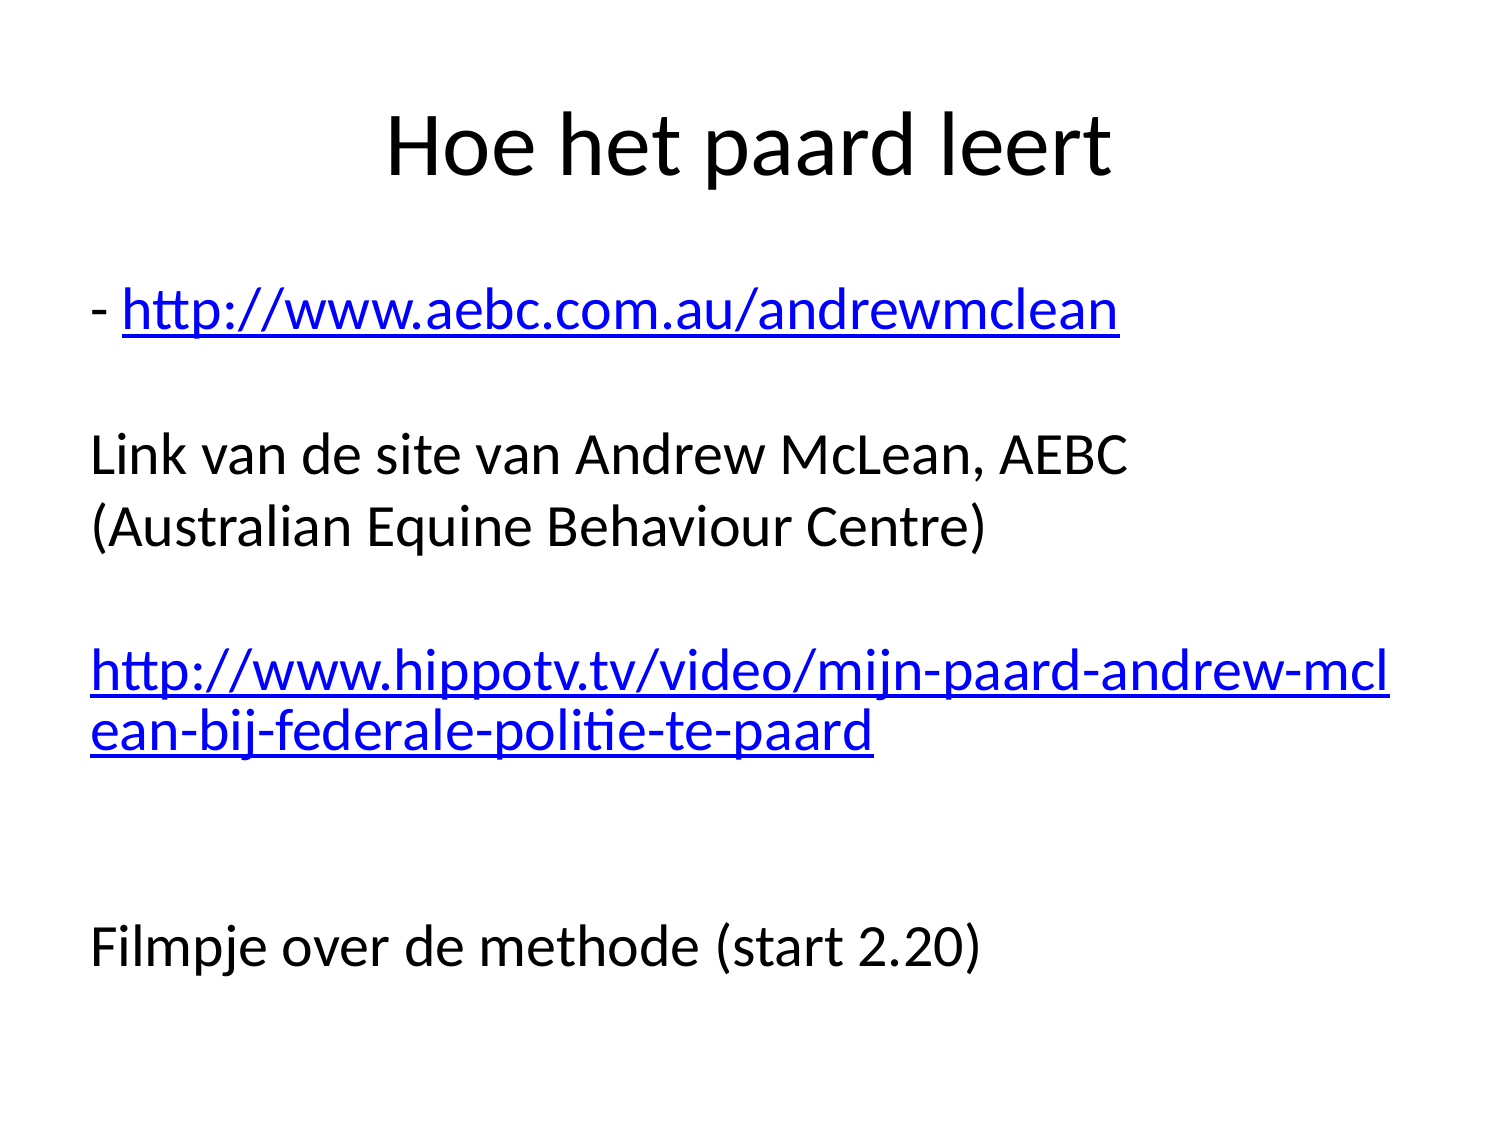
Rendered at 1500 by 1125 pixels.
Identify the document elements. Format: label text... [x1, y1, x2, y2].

title Hoe het paard leert [75, 45, 1425, 233]
list - http://www.aebc.com.au/andrewmclean Link van de site van Andrew McLean, AEBC (Australian Equine Behaviour Centre) http://www.hippotv.tv/video/mijn-paard-andrew-mclean-bij-federale-politie-te-paard Filmpje over de methode (start 2.20) [75, 262, 1425, 1005]
